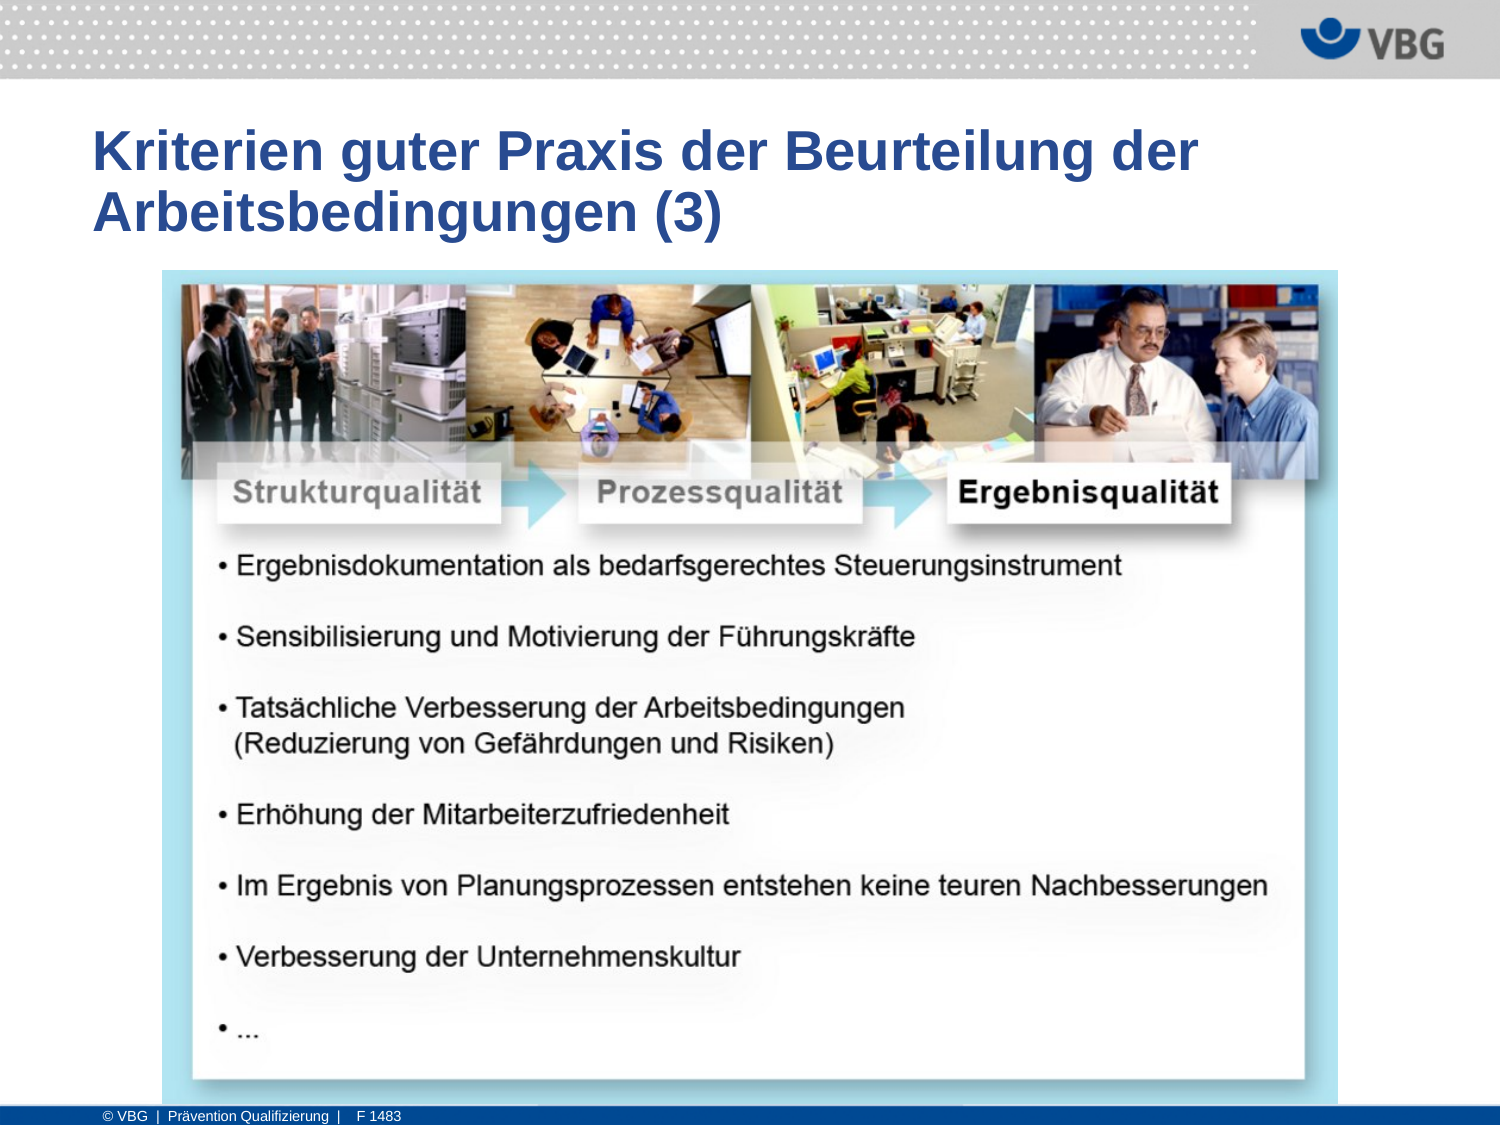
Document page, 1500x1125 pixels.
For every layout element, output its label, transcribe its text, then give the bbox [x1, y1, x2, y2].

title Kriterien guter Praxis der Beurteilung der Arbeitsbedingungen (3) [92, 112, 1410, 254]
list F 1483 [356, 1108, 547, 1125]
picture [0, 0, 1500, 1125]
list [162, 270, 1338, 1104]
